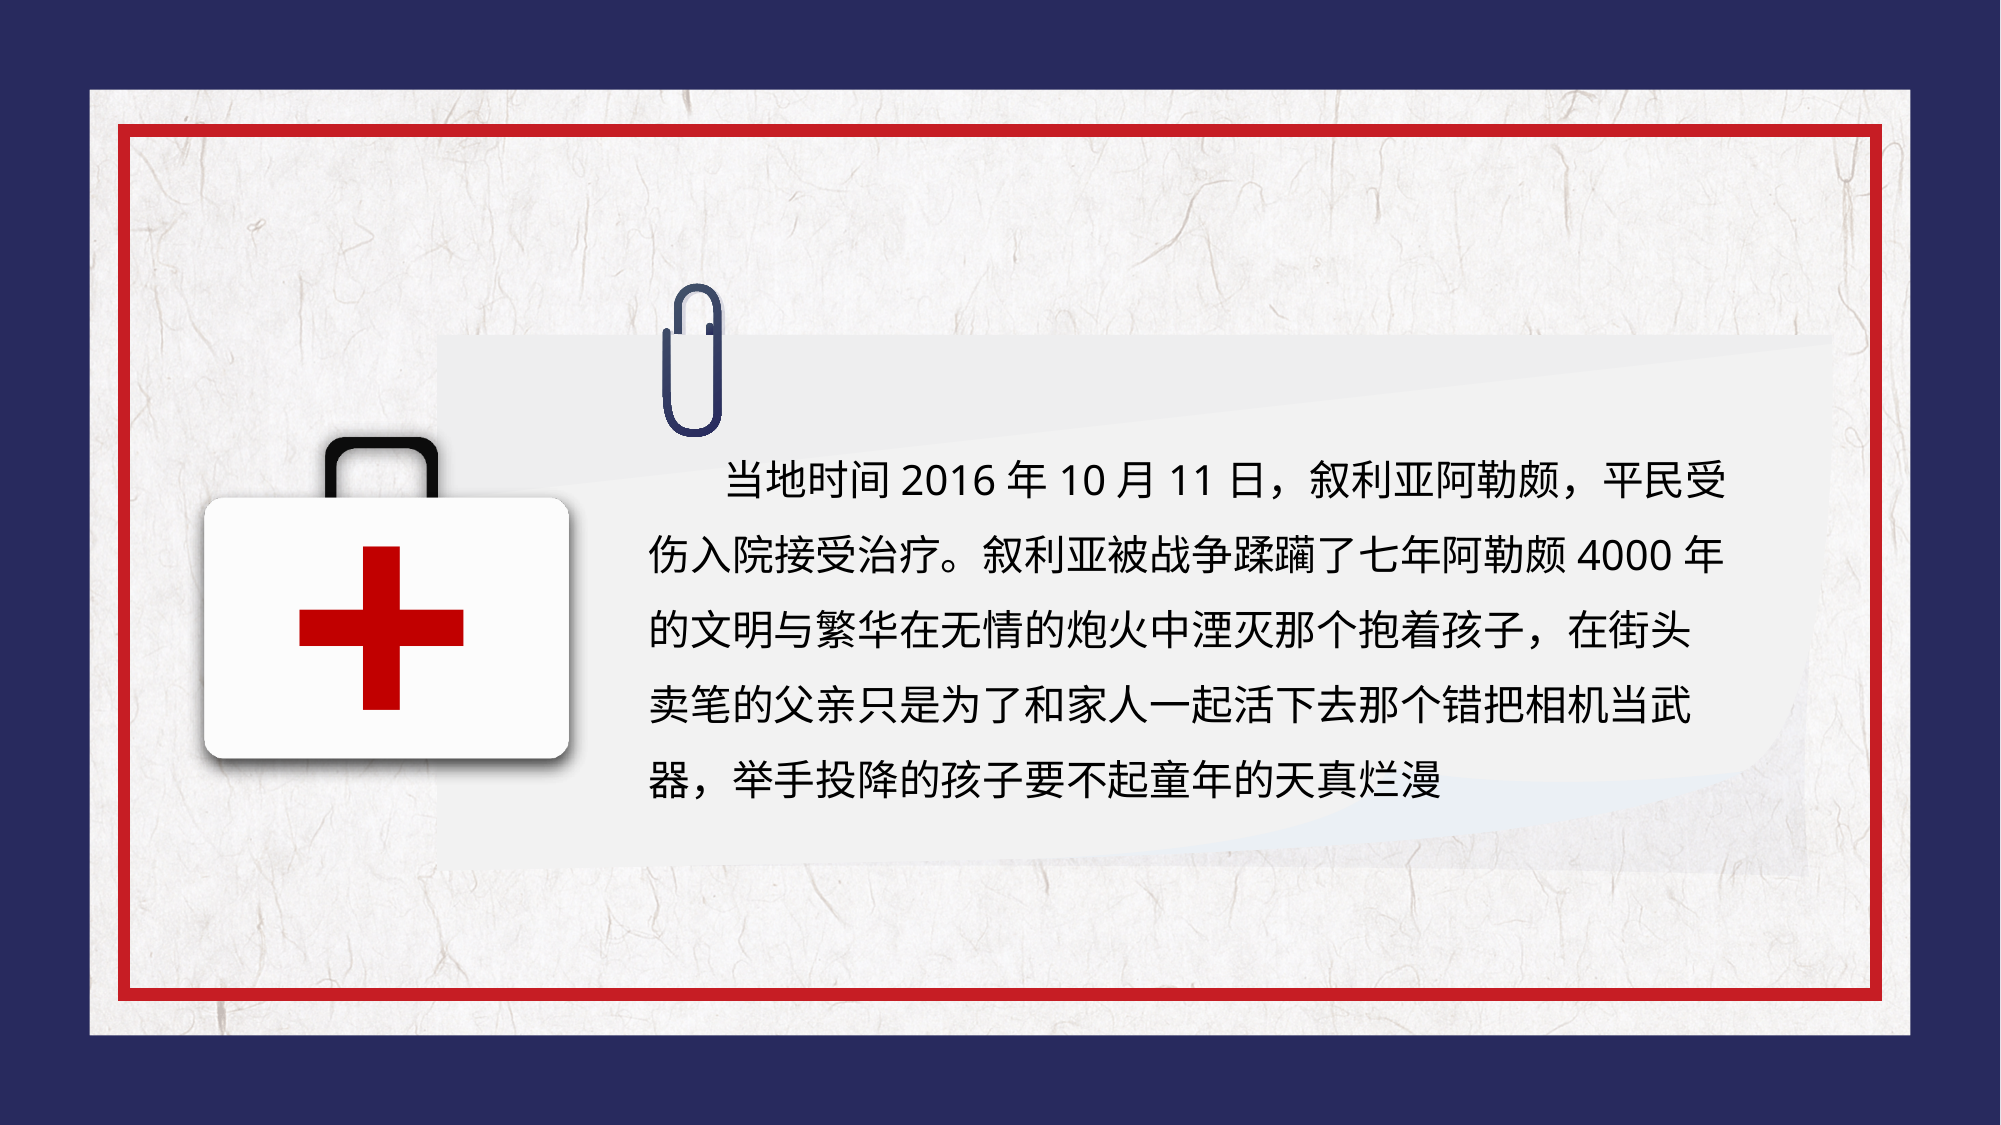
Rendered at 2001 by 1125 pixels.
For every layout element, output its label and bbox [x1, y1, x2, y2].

text_box [437, 283, 1834, 877]
picture [21, 90, 1910, 1035]
